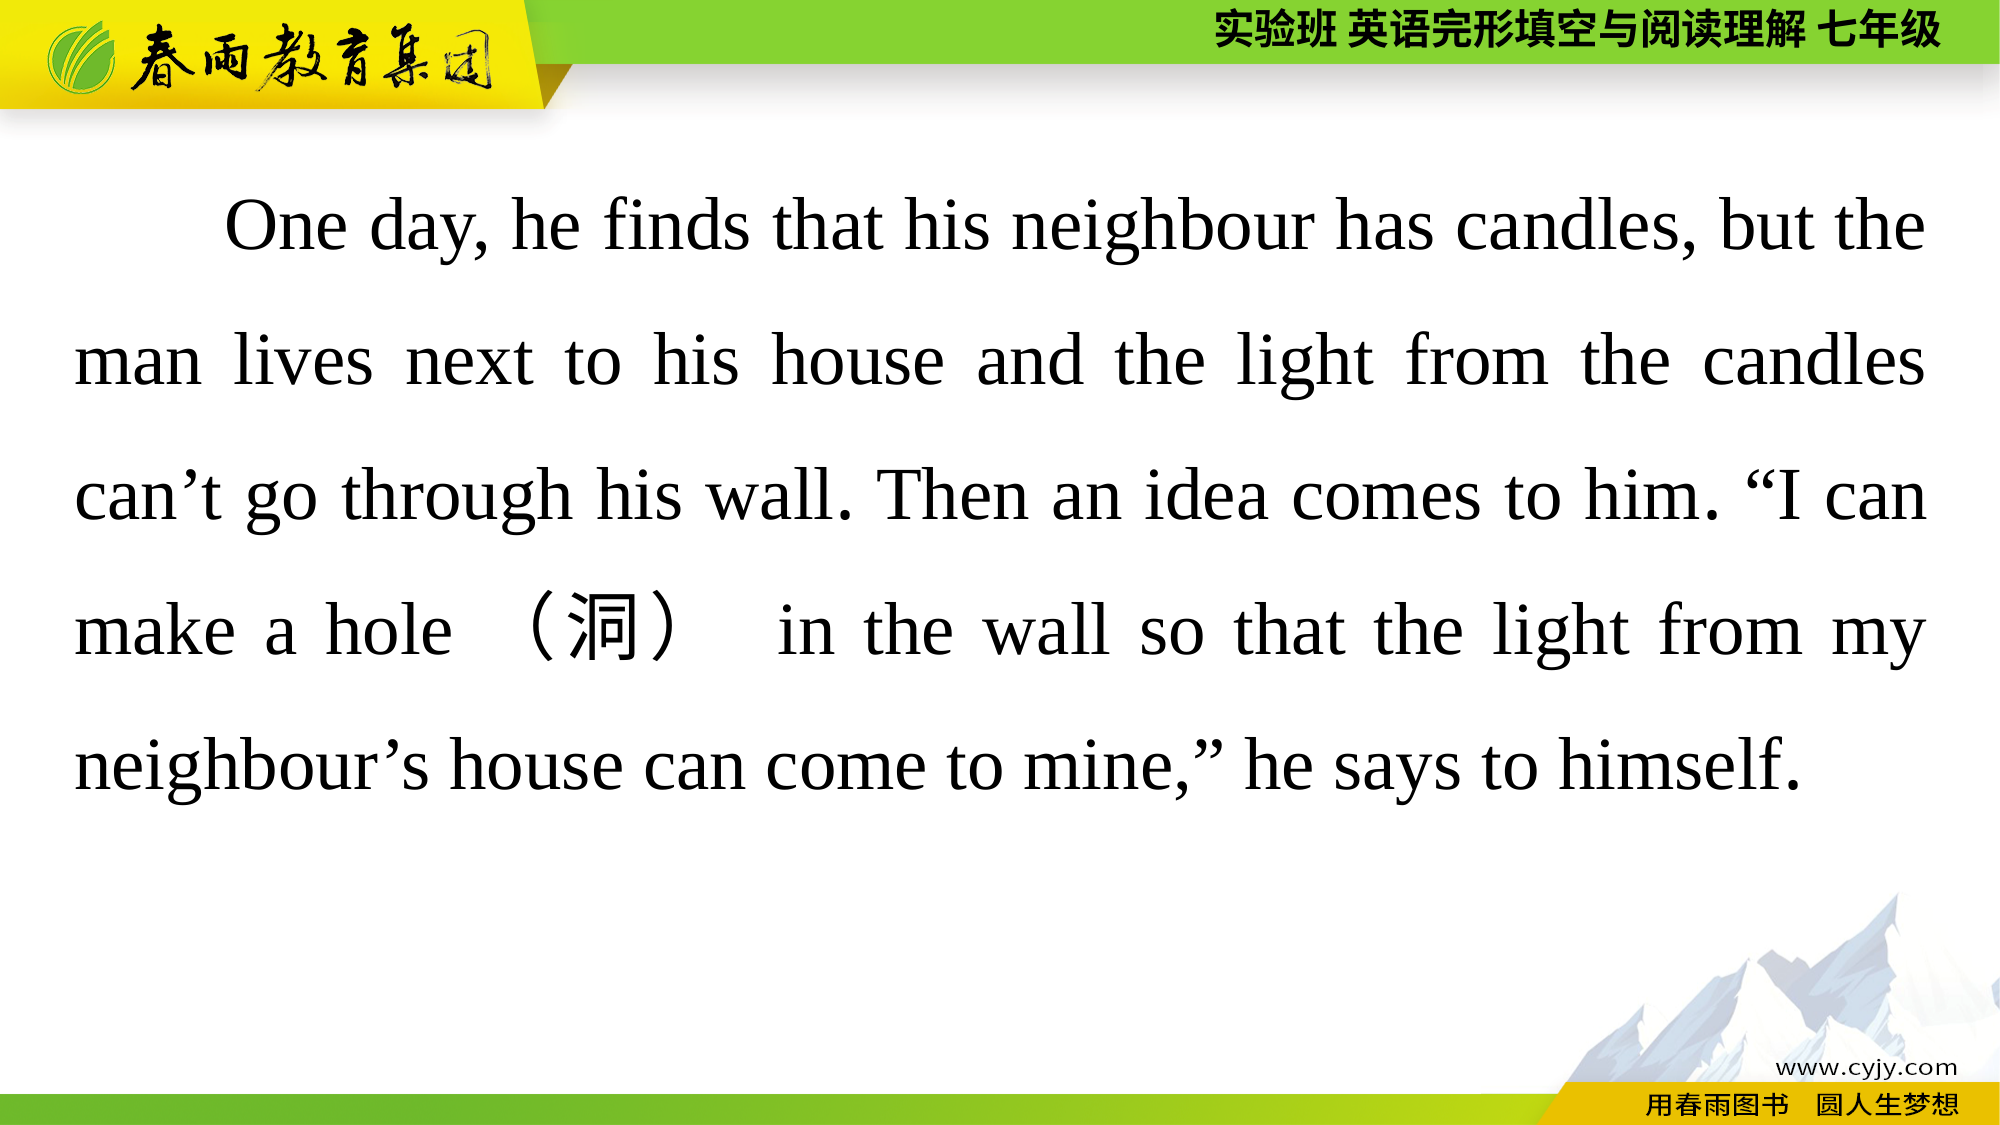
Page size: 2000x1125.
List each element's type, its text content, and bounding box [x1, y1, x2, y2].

list One day, he finds that his neighbour has candles, but the man lives next to his house and the light from the candles can’t go through his wall. Then an idea comes to him. “I can make a hole（洞） in the wall so that the light from my neighbour’s house can come to mine,” he says to himself. [59, 122, 1944, 802]
picture [0, 0, 2000, 1125]
